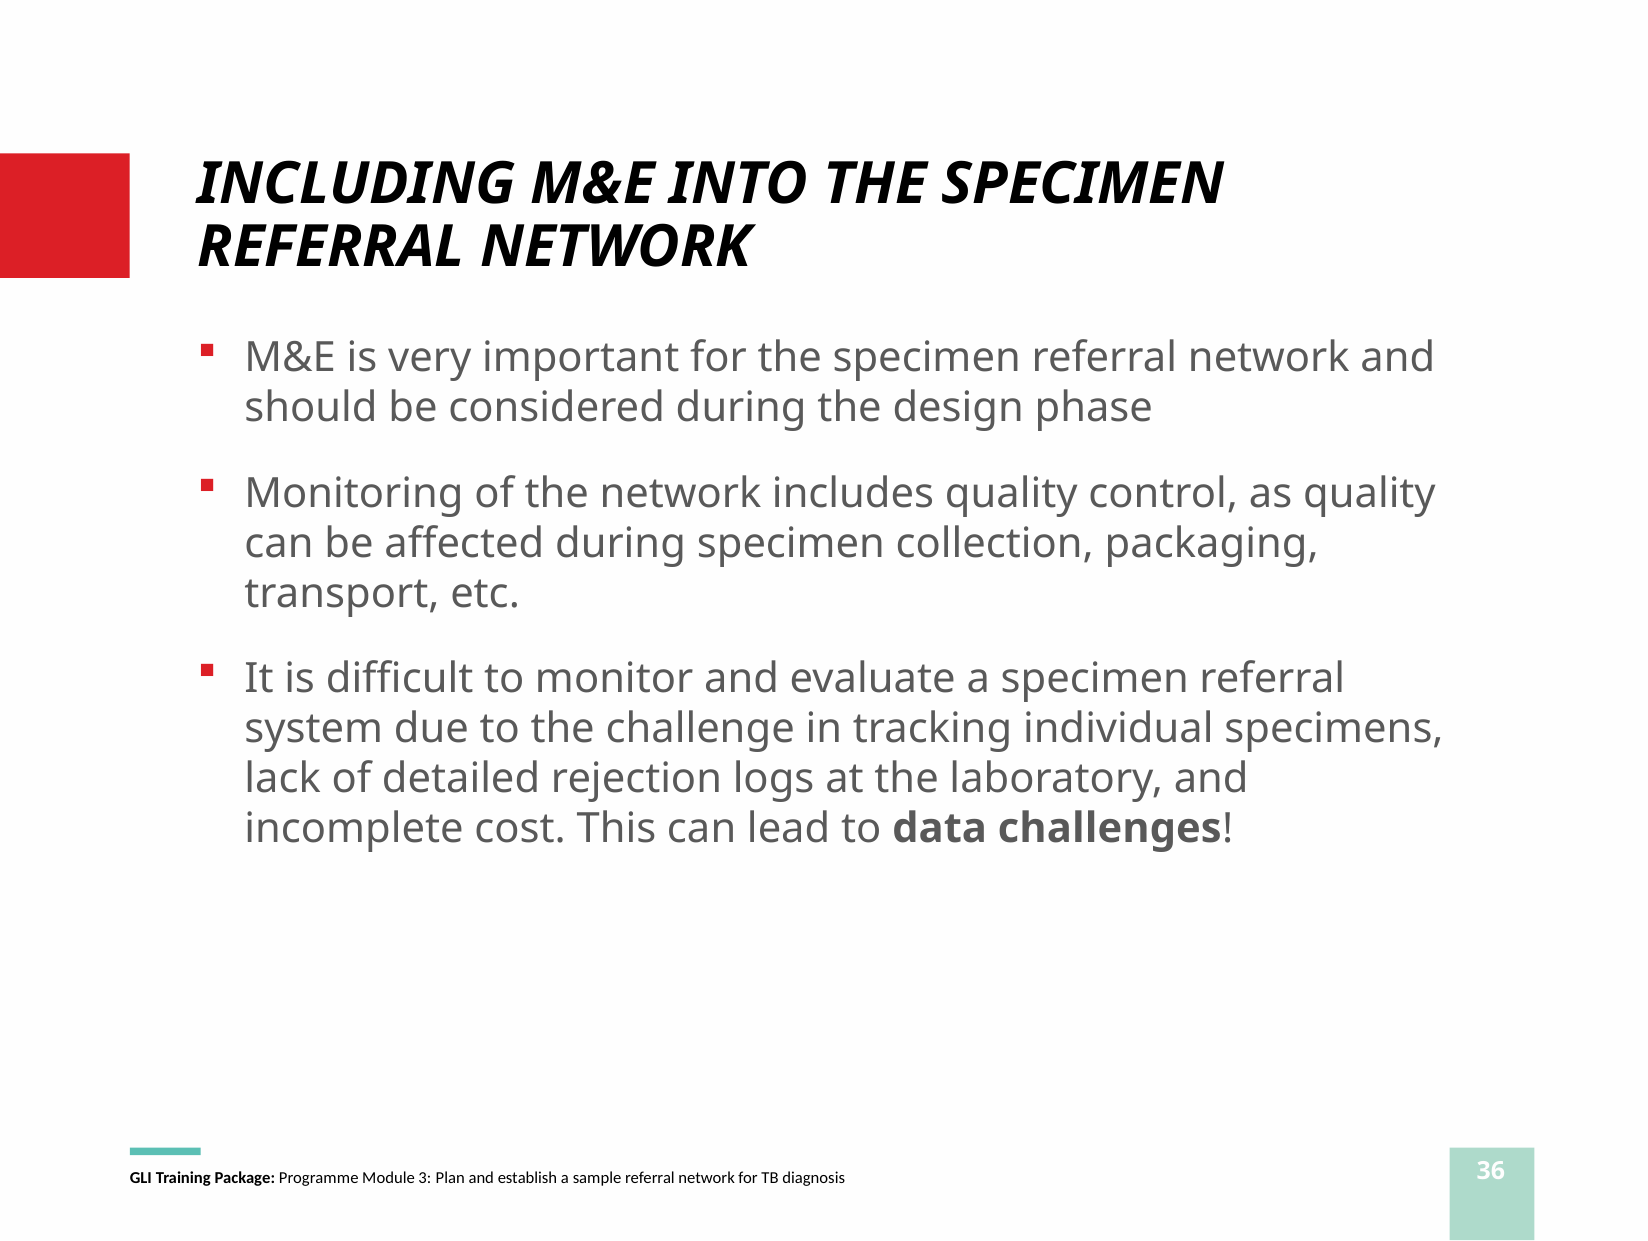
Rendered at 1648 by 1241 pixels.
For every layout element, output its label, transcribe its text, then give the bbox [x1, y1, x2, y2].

title INCLUDING M&E INTO THE SPECIMEN REFERRAL NETWORK [197, 153, 1450, 278]
list M&E is very important for the specimen referral network and should be considered during the design phase Monitoring of the network includes quality control, as quality can be affected during specimen collection, packaging, transport, etc. It is difficult to monitor and evaluate a specimen referral system due to the challenge in tracking individual specimens, lack of detailed rejection logs at the laboratory, and incomplete cost. This can lead to data challenges! [197, 330, 1450, 1087]
